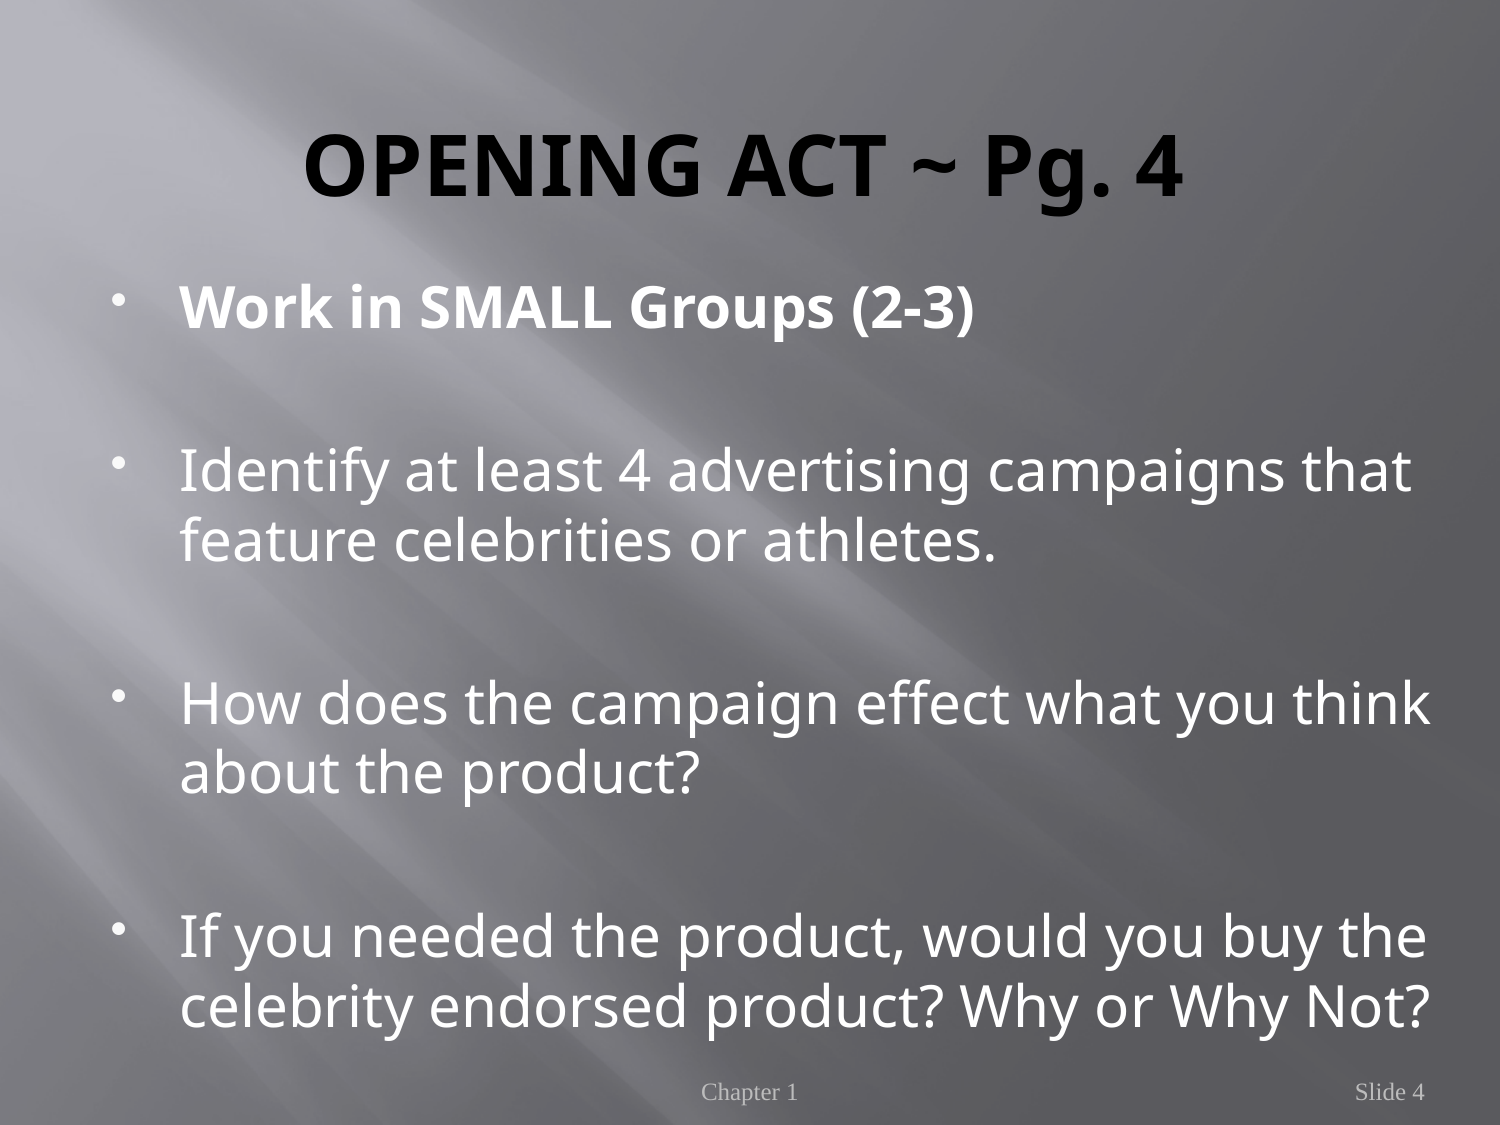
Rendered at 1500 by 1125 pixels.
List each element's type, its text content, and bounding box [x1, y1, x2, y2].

title OPENING ACT ~ Pg. 4 [50, 62, 1438, 263]
list Work in SMALL Groups (2-3) Identify at least 4 advertising campaigns that feature celebrities or athletes. How does the campaign effect what you think about the product? If you needed the product, would you buy the celebrity endorsed product? Why or Why Not? [75, 262, 1463, 1088]
footer Chapter 1 [512, 1052, 988, 1113]
slide_number Slide 4 [1299, 1052, 1425, 1113]
